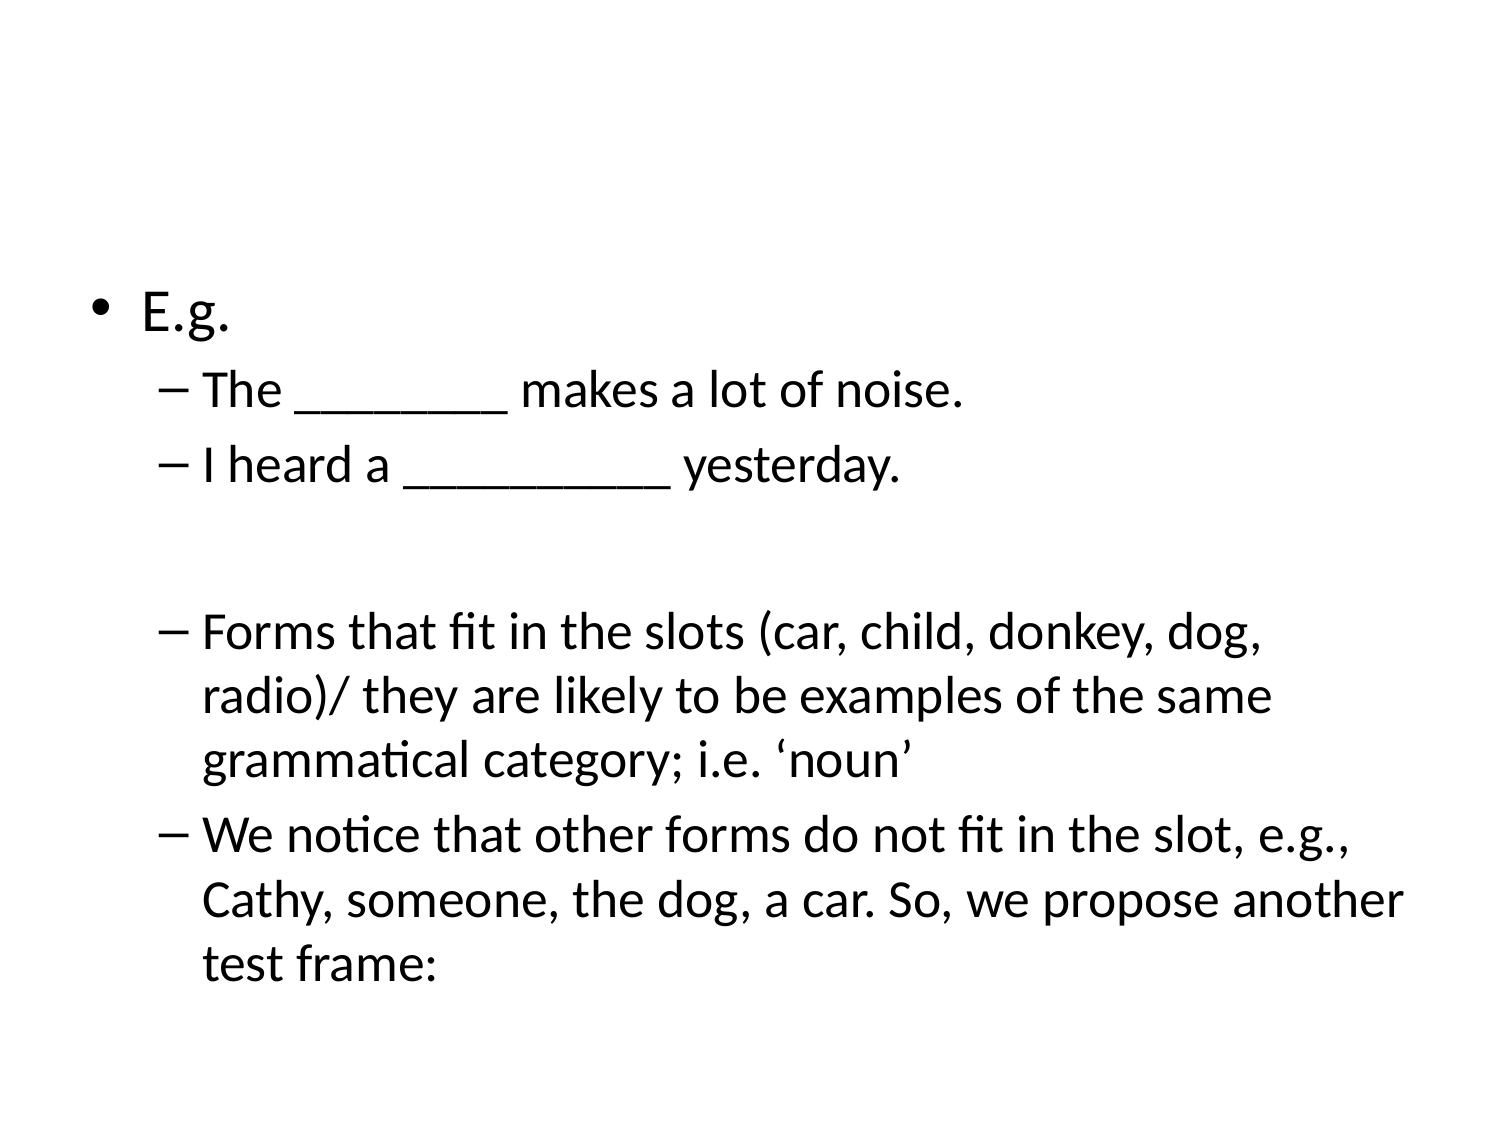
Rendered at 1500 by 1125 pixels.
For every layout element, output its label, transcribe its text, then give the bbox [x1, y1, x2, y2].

list E.g. The ________ makes a lot of noise. I heard a __________ yesterday. Forms that fit in the slots (car, child, donkey, dog, radio)/ they are likely to be examples of the same grammatical category; i.e. ‘noun’ We notice that other forms do not fit in the slot, e.g., Cathy, someone, the dog, a car. So, we propose another test frame: [75, 262, 1425, 1005]
